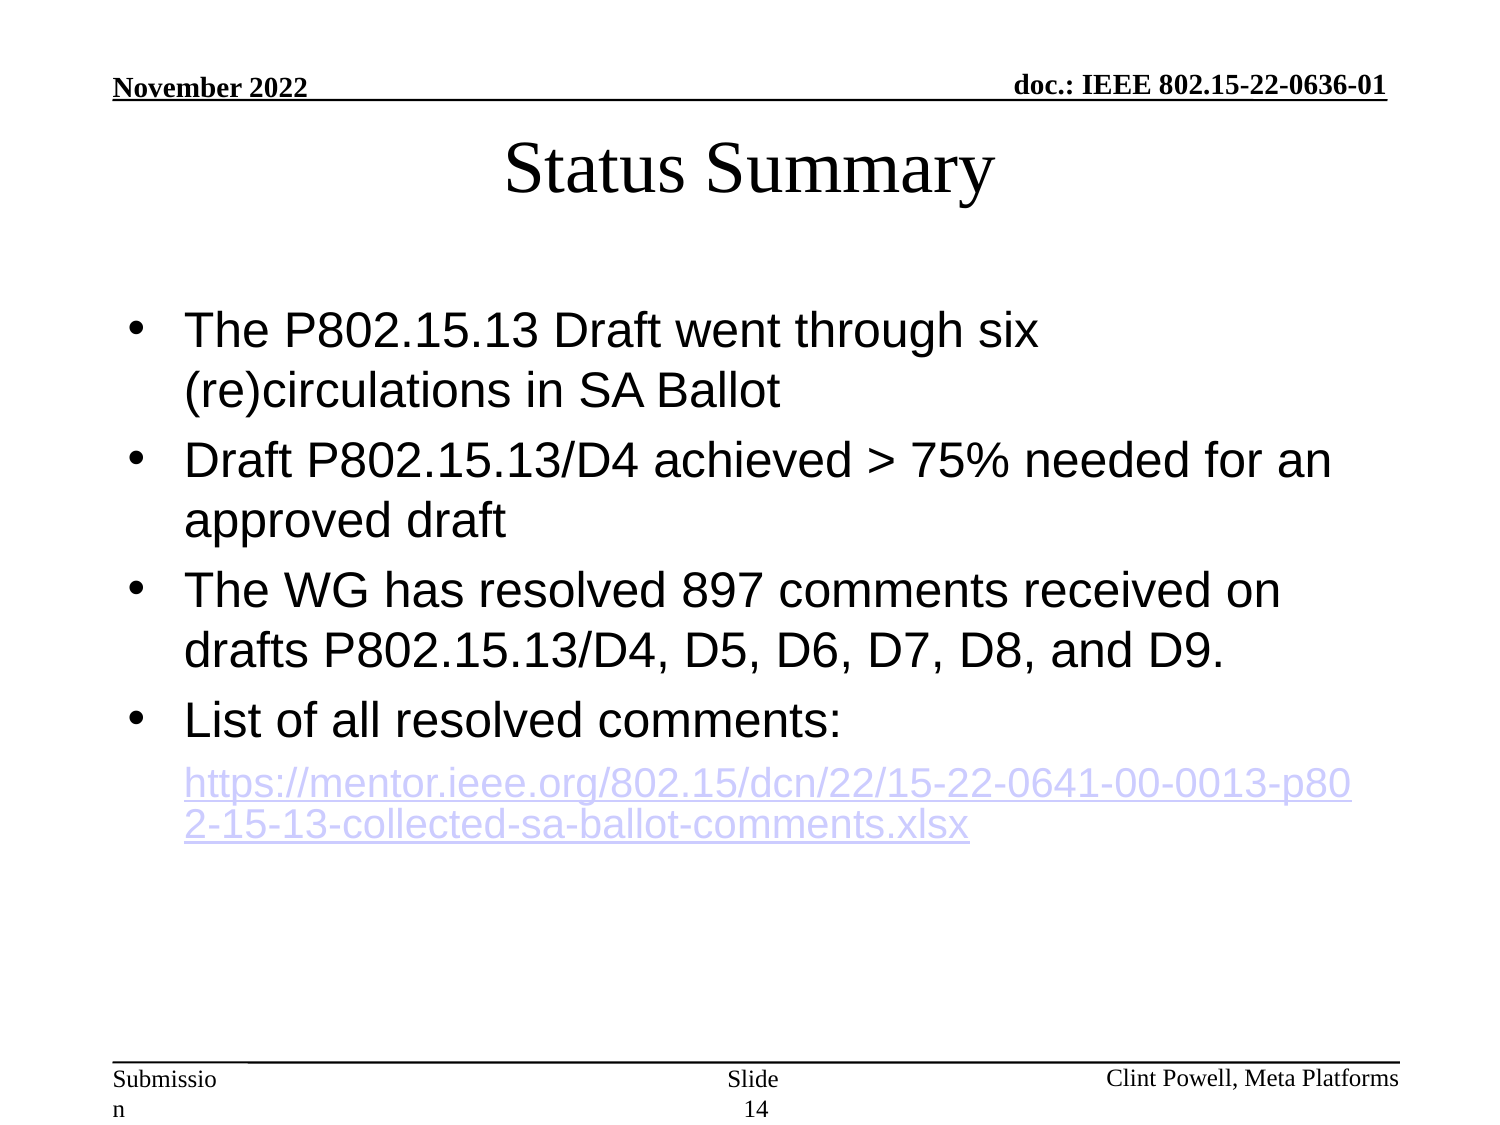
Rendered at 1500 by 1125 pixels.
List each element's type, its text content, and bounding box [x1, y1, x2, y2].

list The P802.15.13 Draft went through six (re)circulations in SA Ballot Draft P802.15.13/D4 achieved > 75% needed for an approved draft The WG has resolved 897 comments received on drafts P802.15.13/D4, D5, D6, D7, D8, and D9. List of all resolved comments: https://mentor.ieee.org/802.15/dcn/22/15-22-0641-00-0013-p802-15-13-collected-sa-ballot-comments.xlsx [112, 289, 1388, 965]
text_box Status Summary [112, 75, 1388, 250]
slide_number Slide 14 [720, 1062, 792, 1093]
